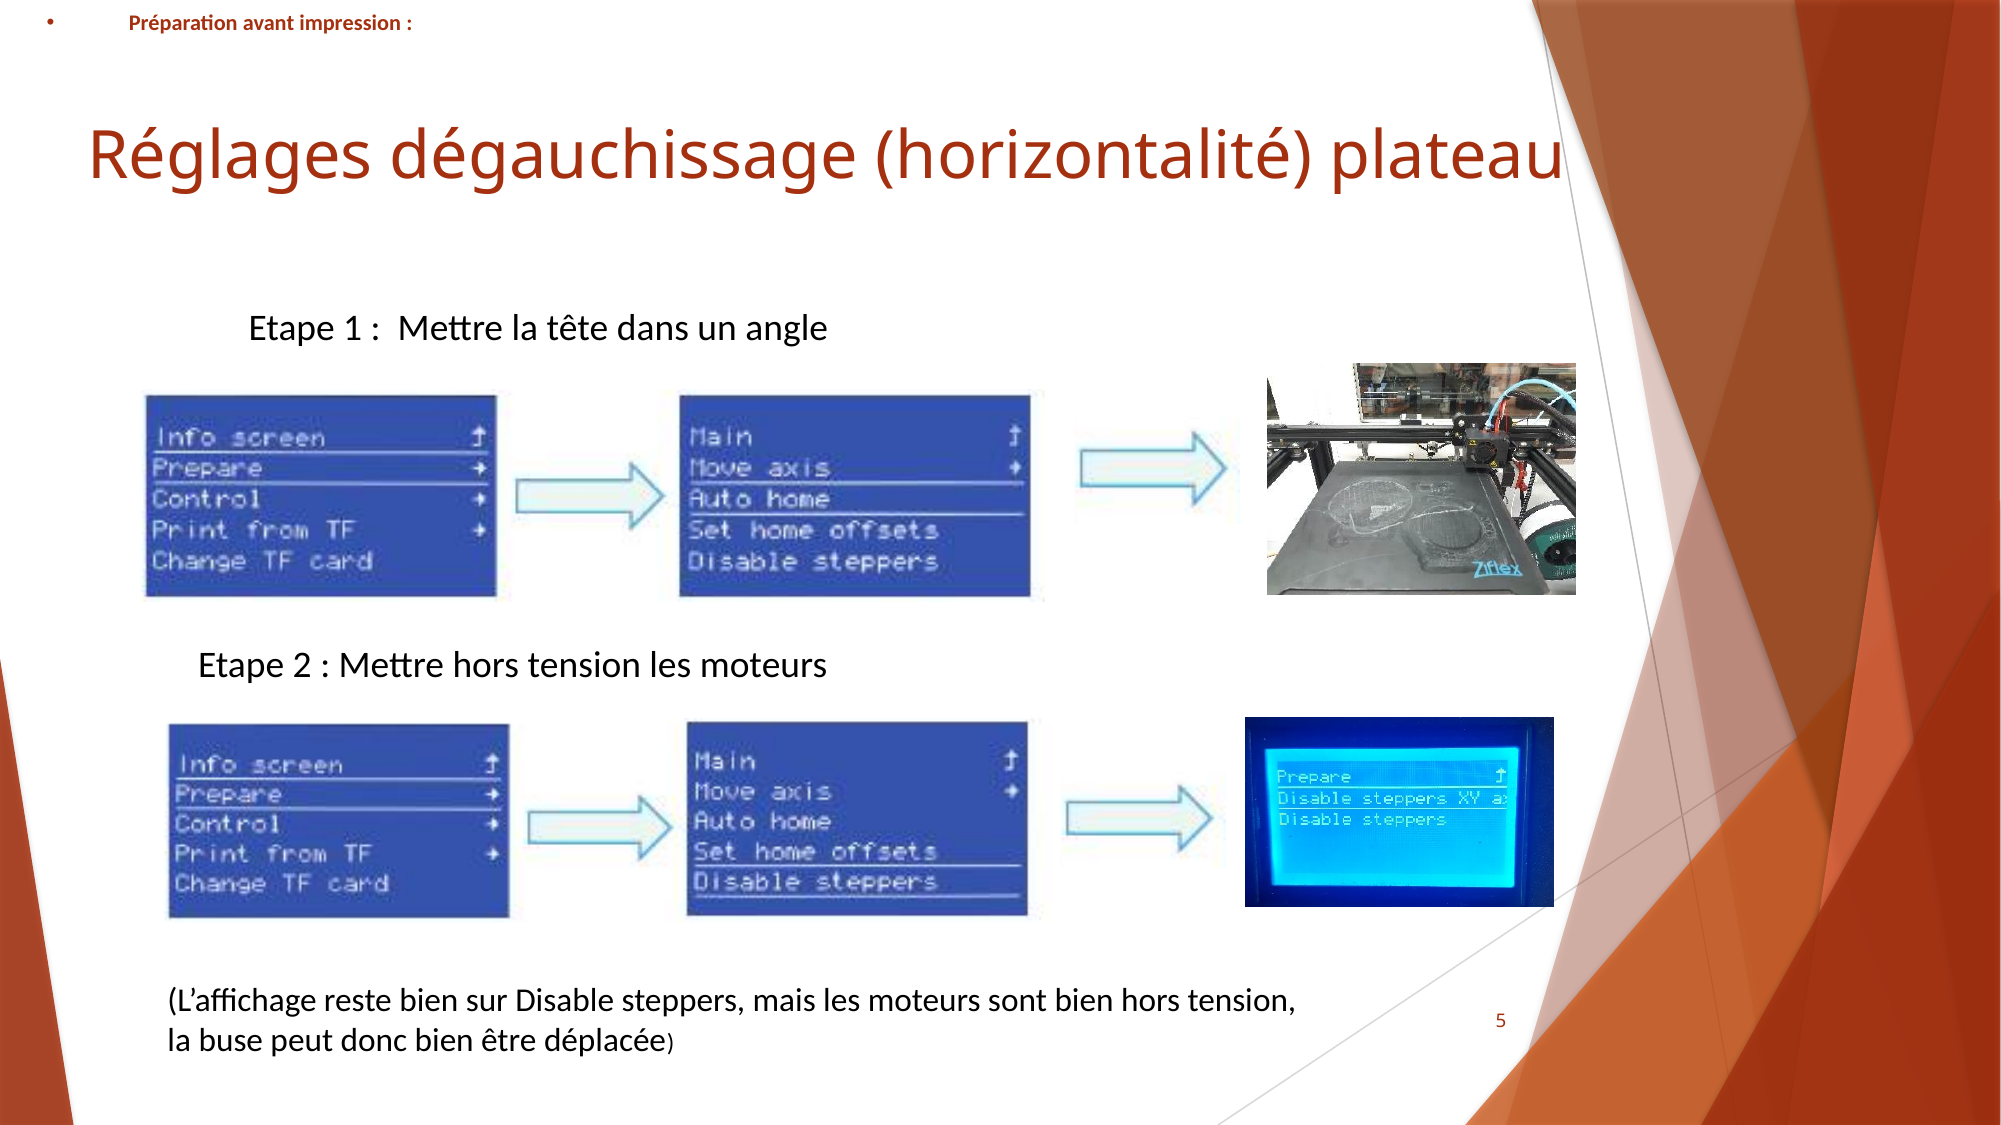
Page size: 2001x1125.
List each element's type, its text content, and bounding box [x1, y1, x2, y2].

picture [1059, 772, 1227, 869]
picture [1074, 417, 1241, 525]
text_box Etape 1 : Mettre la tête dans un angle [233, 295, 844, 356]
text_box (L’affichage reste bien sur Disable steppers, mais les moteurs sont bien hors tension, la buse peut donc bien être déplacée) [152, 970, 1336, 1066]
picture [162, 717, 1053, 923]
text_box Etape 2 : Mettre hors tension les moteurs [183, 632, 844, 716]
title Préparation avant impression : [0, 0, 522, 66]
picture [1245, 717, 1554, 908]
picture [139, 389, 1045, 603]
slide_number 5 [1409, 991, 1522, 1051]
text_box Réglages dégauchissage (horizontalité) plateau [72, 108, 1583, 245]
picture [1267, 363, 1576, 595]
